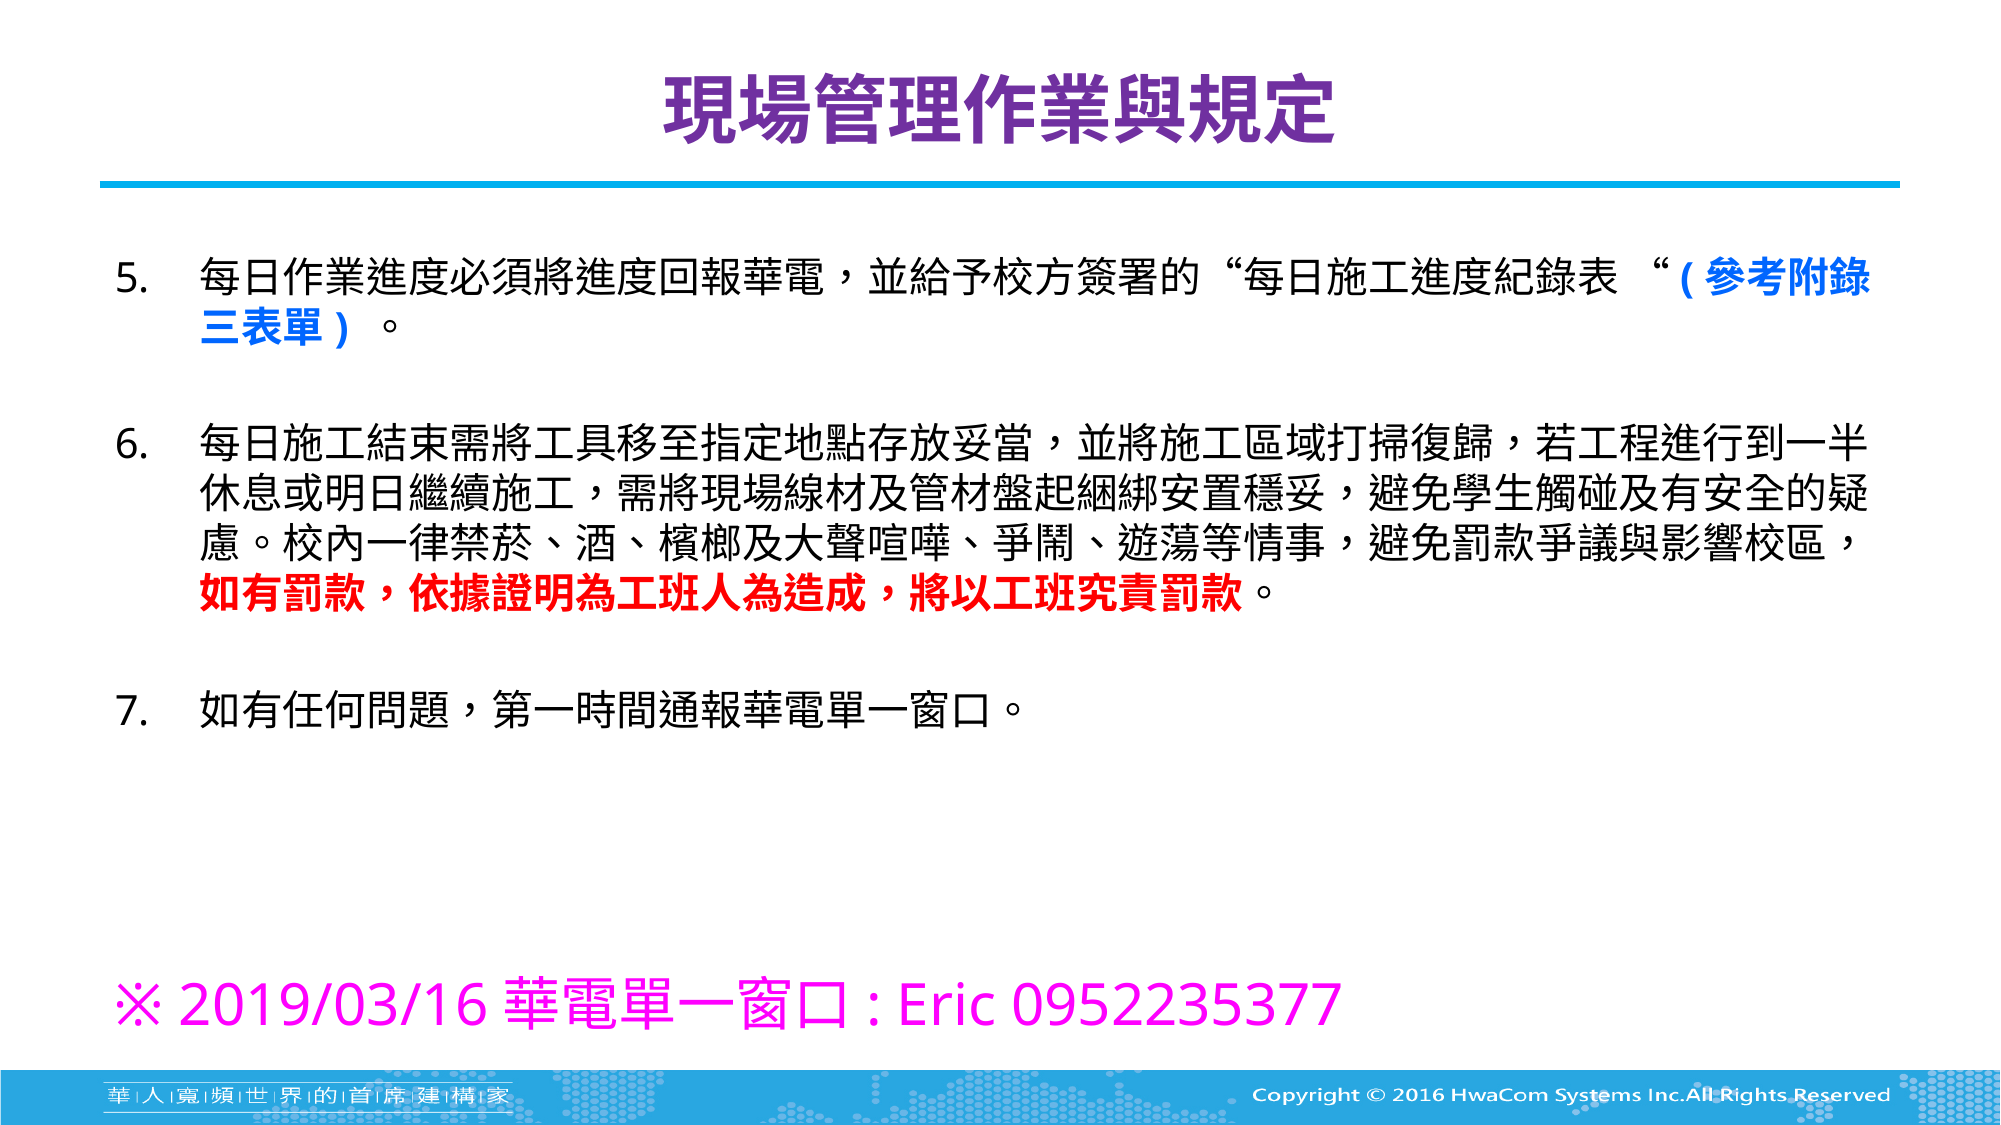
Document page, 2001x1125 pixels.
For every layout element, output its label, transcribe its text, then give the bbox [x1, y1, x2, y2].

title 現場管理作業與規定 [99, 45, 1900, 171]
picture [0, 1070, 2000, 1125]
list 每日作業進度必須將進度回報華電，並給予校方簽署的“每日施工進度紀錄表 “(參考附錄三表單) 。 每日施工結束需將工具移至指定地點存放妥當，並將施工區域打掃復歸，若工程進行到一半休息或明日繼續施工，需將現場線材及管材盤起綑綁安置穩妥，避免學生觸碰及有安全的疑慮。校內一律禁菸、酒、檳榔及大聲喧嘩、爭鬧、遊蕩等情事，避免罰款爭議與影響校區，如有罰款，依據證明為工班人為造成，將以工班究責罰款。 如有任何問題，第一時間通報華電單一窗口。 ※ 2019/03/16華電單一窗口: Eric 0952235377 [99, 184, 1900, 1057]
